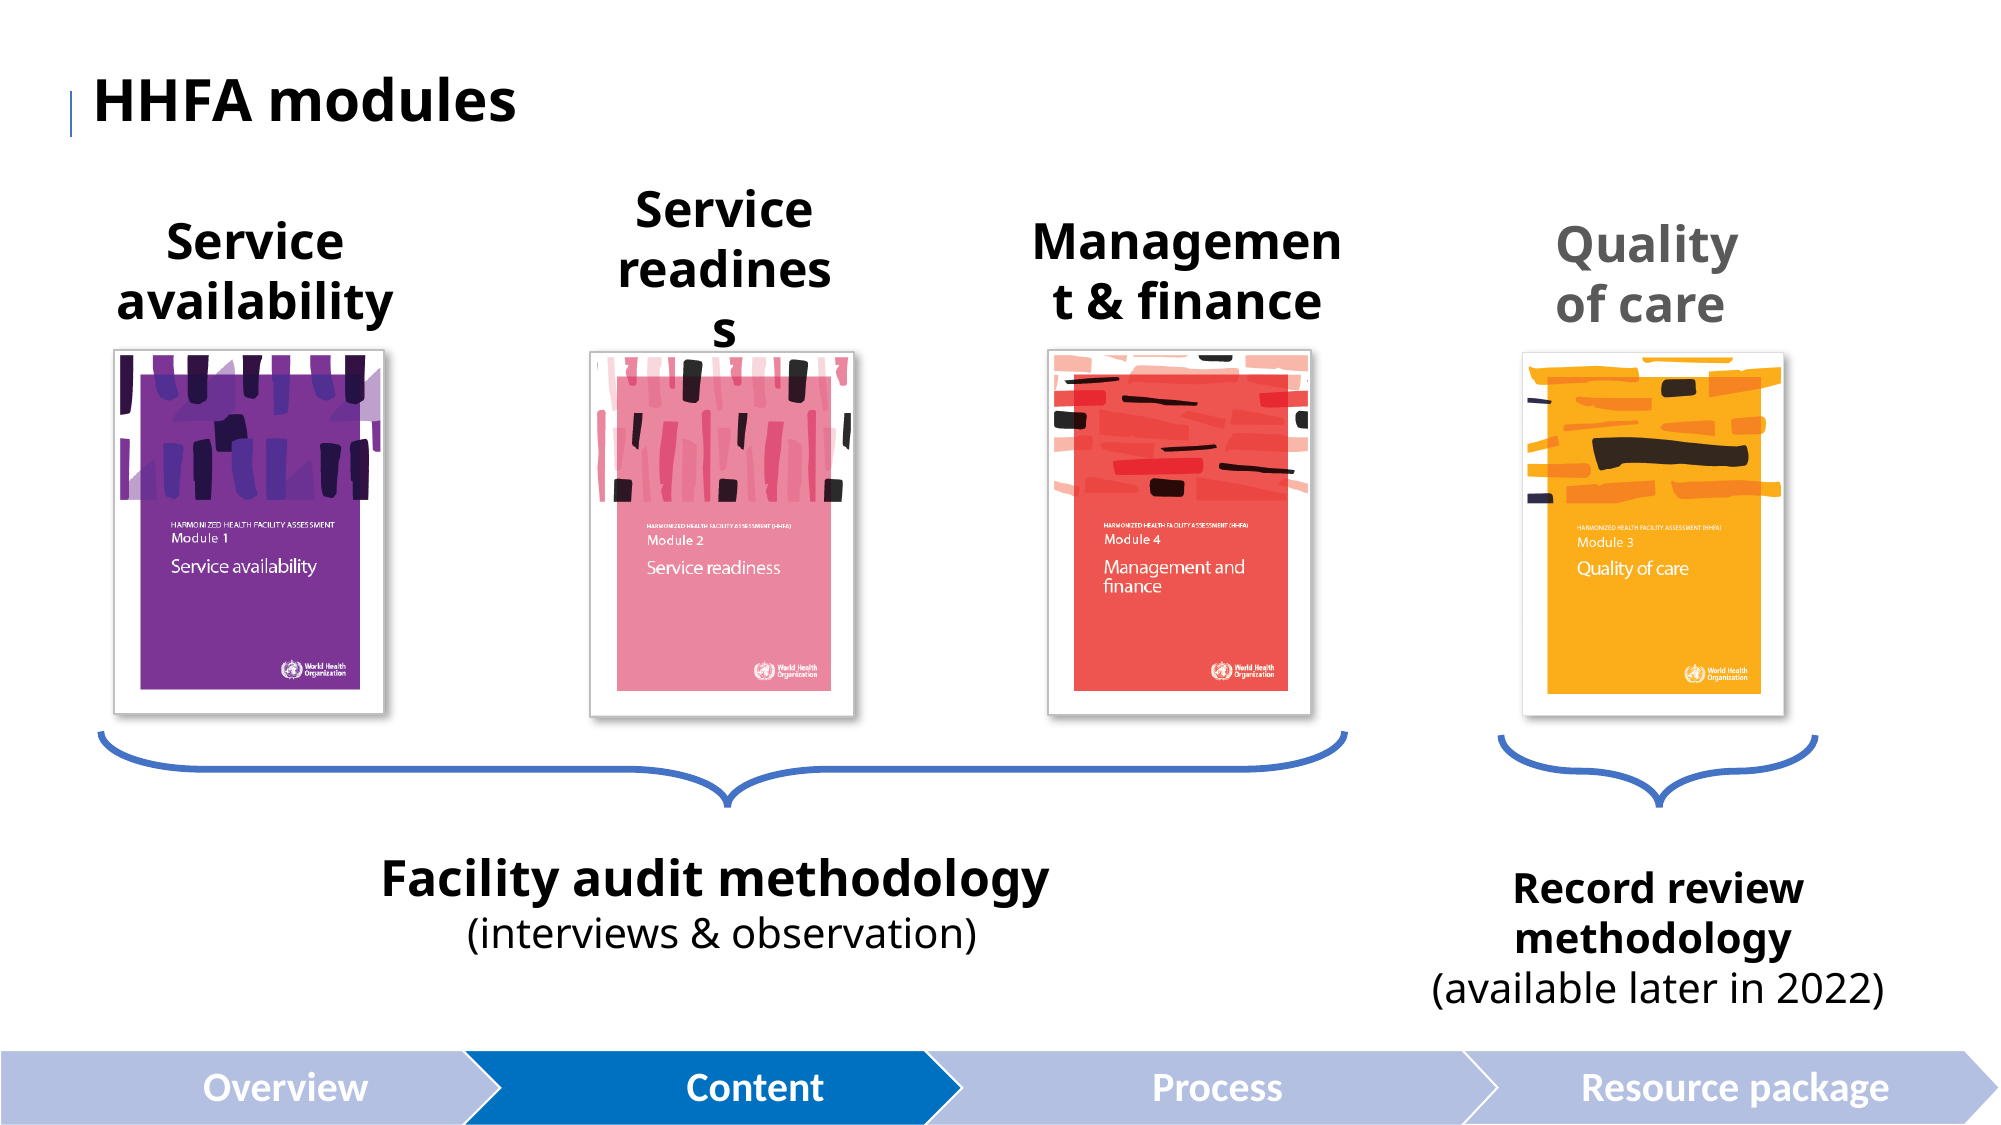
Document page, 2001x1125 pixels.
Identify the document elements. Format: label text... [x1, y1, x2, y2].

text_box Facility audit methodology (interviews & observation) [341, 839, 1103, 964]
text_box [100, 731, 1346, 808]
text_box Record review methodology (available later in 2022) [1368, 854, 1949, 1019]
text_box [0, 1050, 2000, 1125]
list HHFA modules [77, 56, 1839, 144]
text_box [95, 128, 1784, 716]
text_box [1500, 735, 1816, 808]
